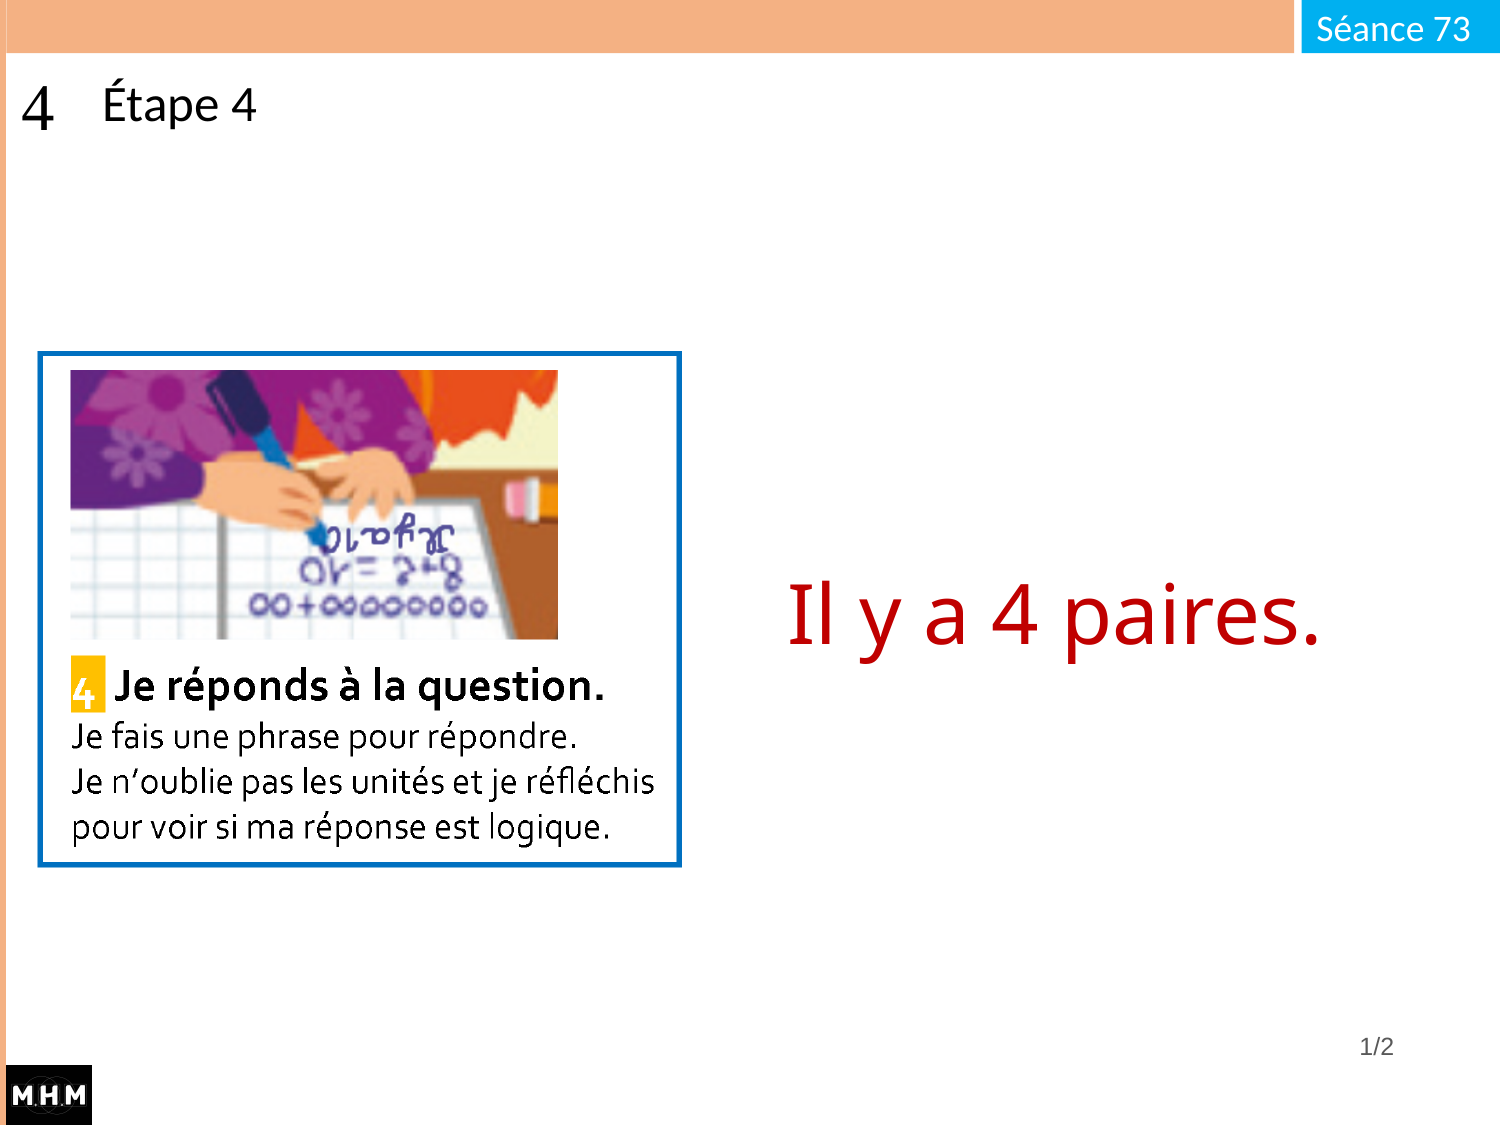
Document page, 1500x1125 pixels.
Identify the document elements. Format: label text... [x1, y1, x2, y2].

picture [34, 350, 684, 869]
text_box Il y a 4 paires. [773, 554, 1441, 669]
text_box 1/2 [1339, 1022, 1414, 1068]
title Étape 4 [87, 32, 1382, 140]
picture [6, 1065, 92, 1125]
